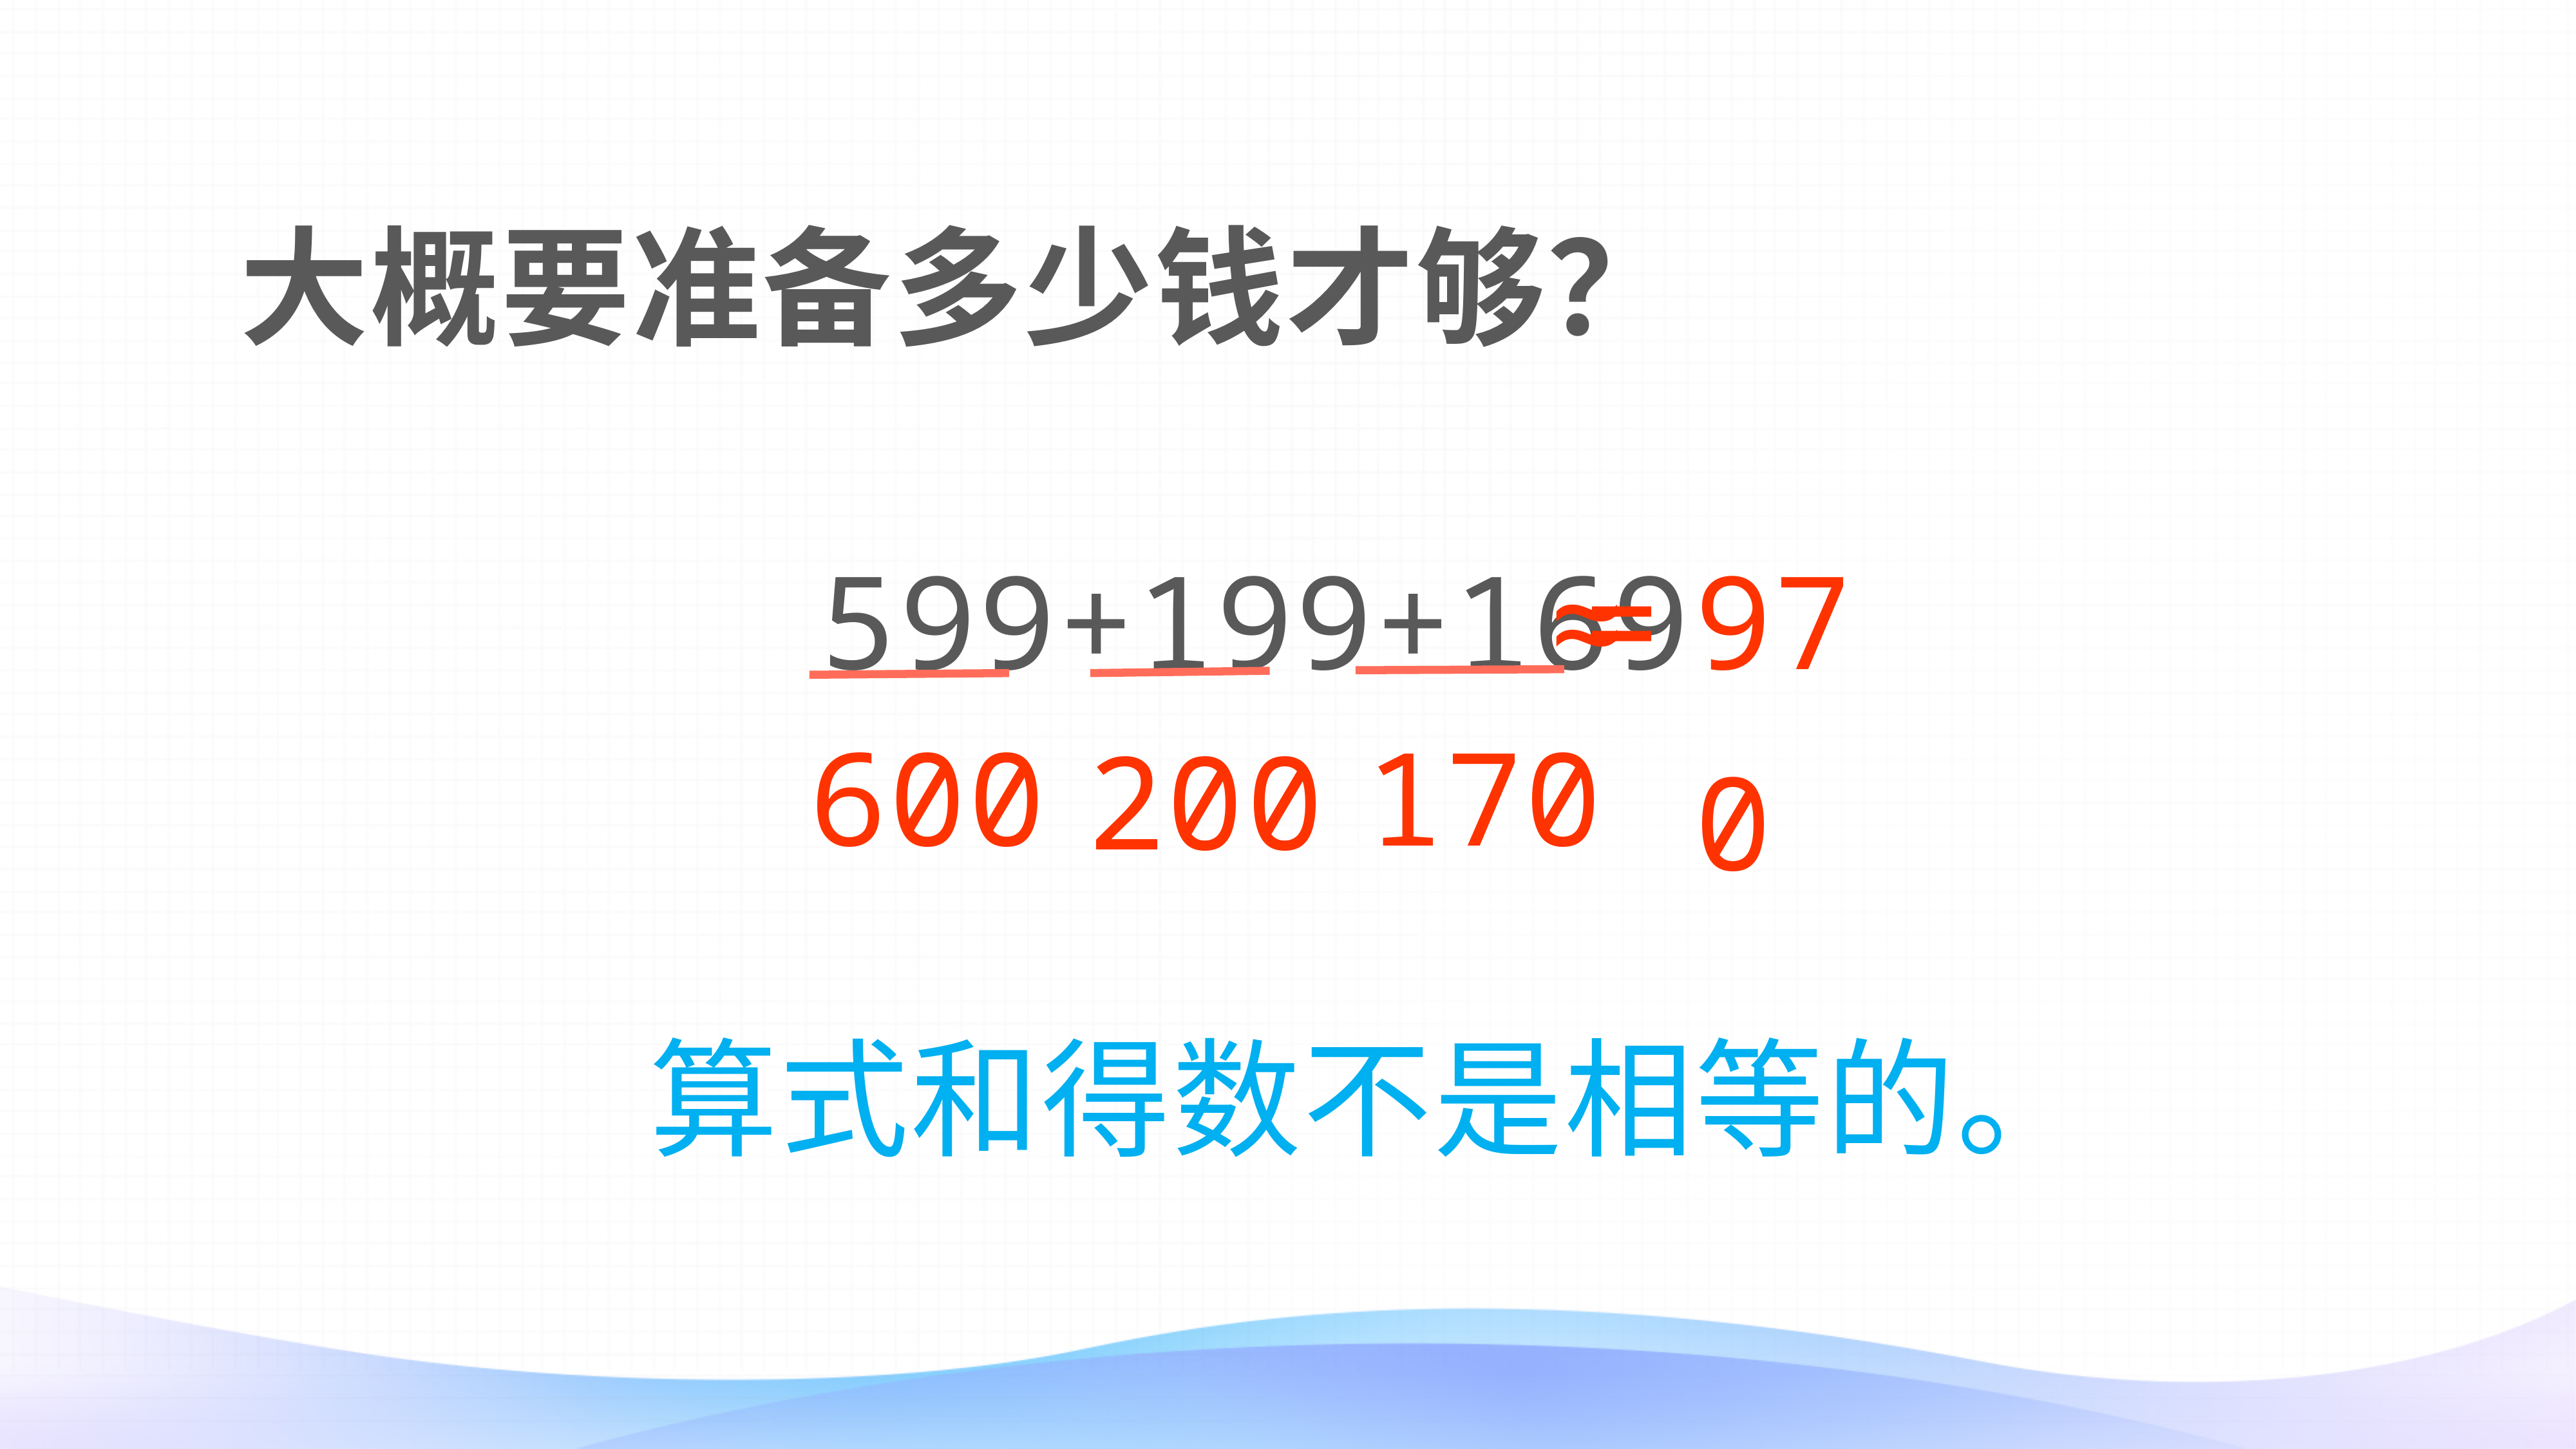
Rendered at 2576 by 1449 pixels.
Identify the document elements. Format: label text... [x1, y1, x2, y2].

picture [0, 0, 2576, 1449]
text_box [1090, 670, 1270, 674]
text_box 599+199+169 [809, 494, 1572, 650]
text_box 970 [1684, 494, 1919, 650]
text_box 算式和得数不是相等的。 [638, 971, 2177, 1128]
text_box ≈ [1537, 496, 1710, 652]
text_box 600 [799, 670, 1063, 828]
text_box 200 [1077, 674, 1356, 831]
text_box 170 [1355, 670, 1631, 828]
text_box 大概要准备多少钱才够？ [229, 160, 1802, 350]
